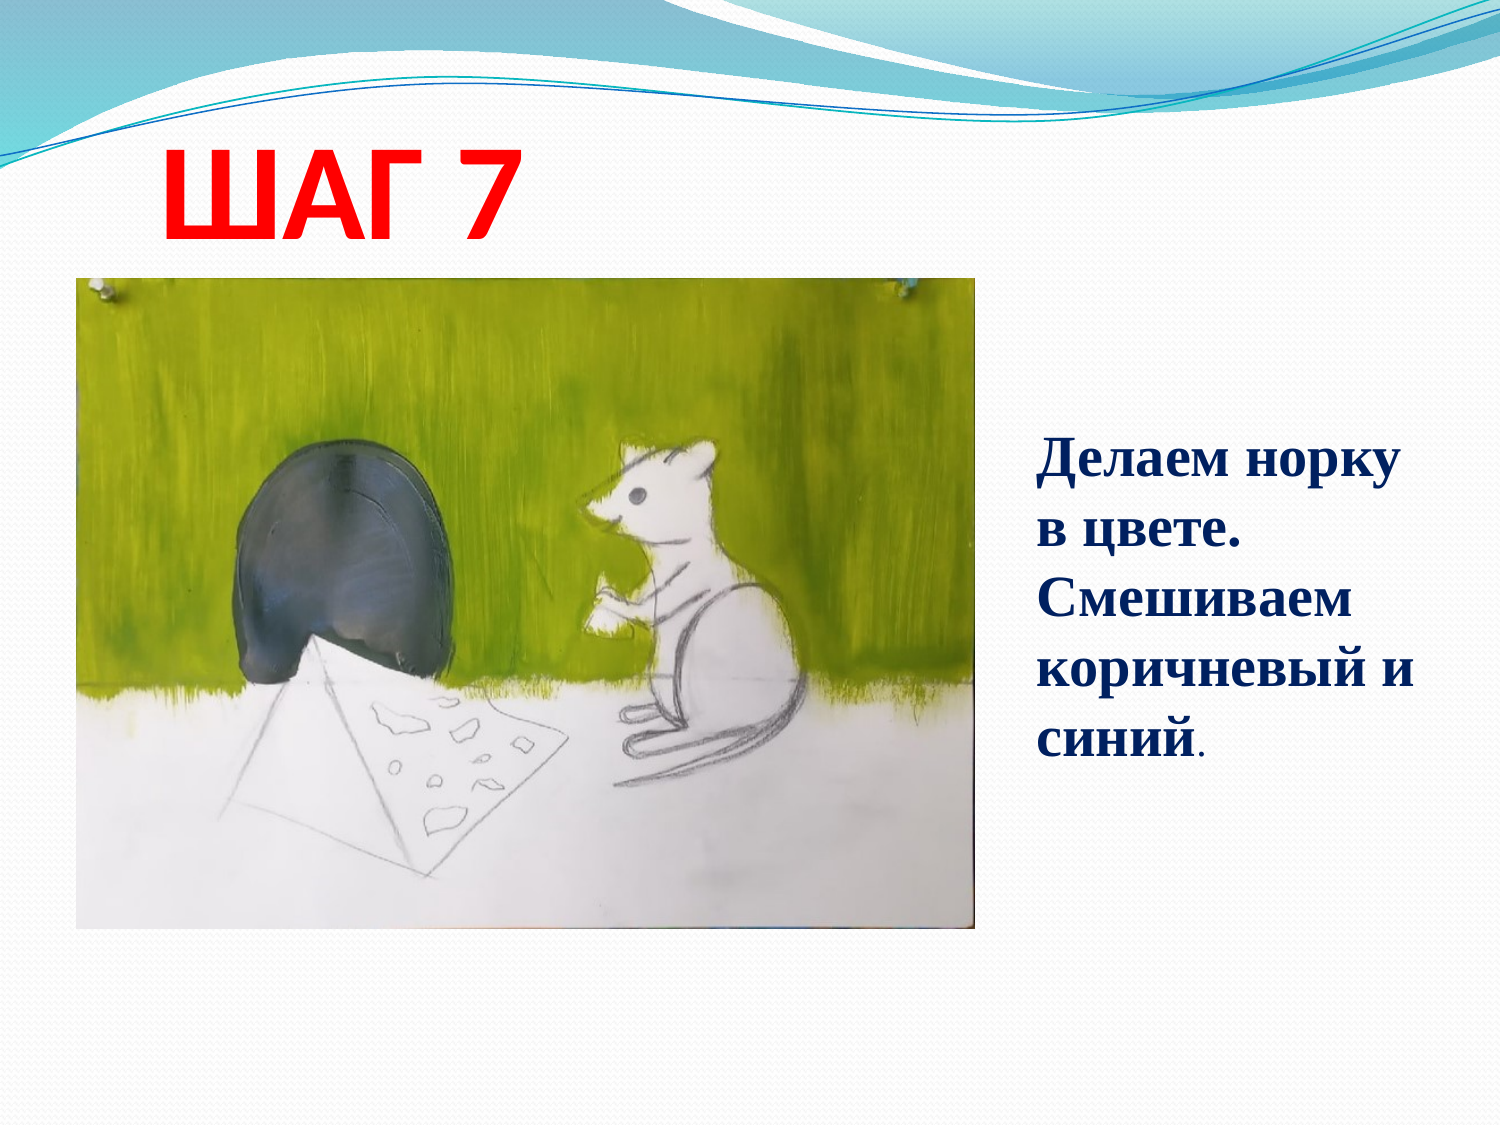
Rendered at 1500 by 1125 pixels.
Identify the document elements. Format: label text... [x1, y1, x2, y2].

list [76, 278, 975, 929]
title ШАГ 7 [159, 78, 1425, 268]
text_box Делаем норку в цвете. Смешиваем коричневый и синий. [1021, 410, 1447, 776]
